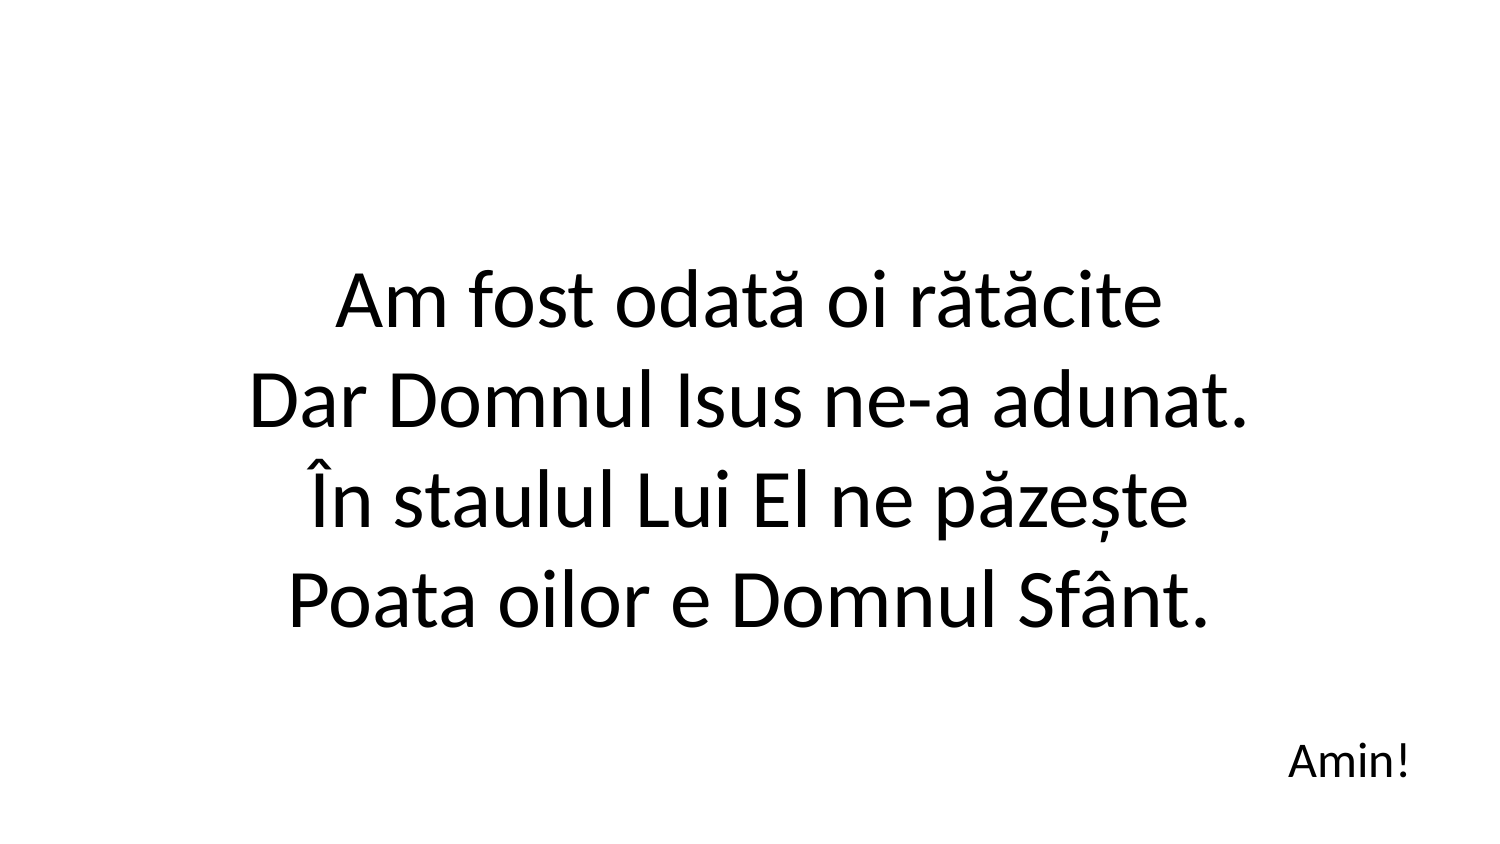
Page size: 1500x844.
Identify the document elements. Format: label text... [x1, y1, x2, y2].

text_box Amin! [1273, 674, 1427, 795]
text_box Am fost odată oi rătăcite Dar Domnul Isus ne-a adunat. În staulul Lui El ne păzește Poata oilor e Domnul Sfânt. [233, 192, 1267, 652]
